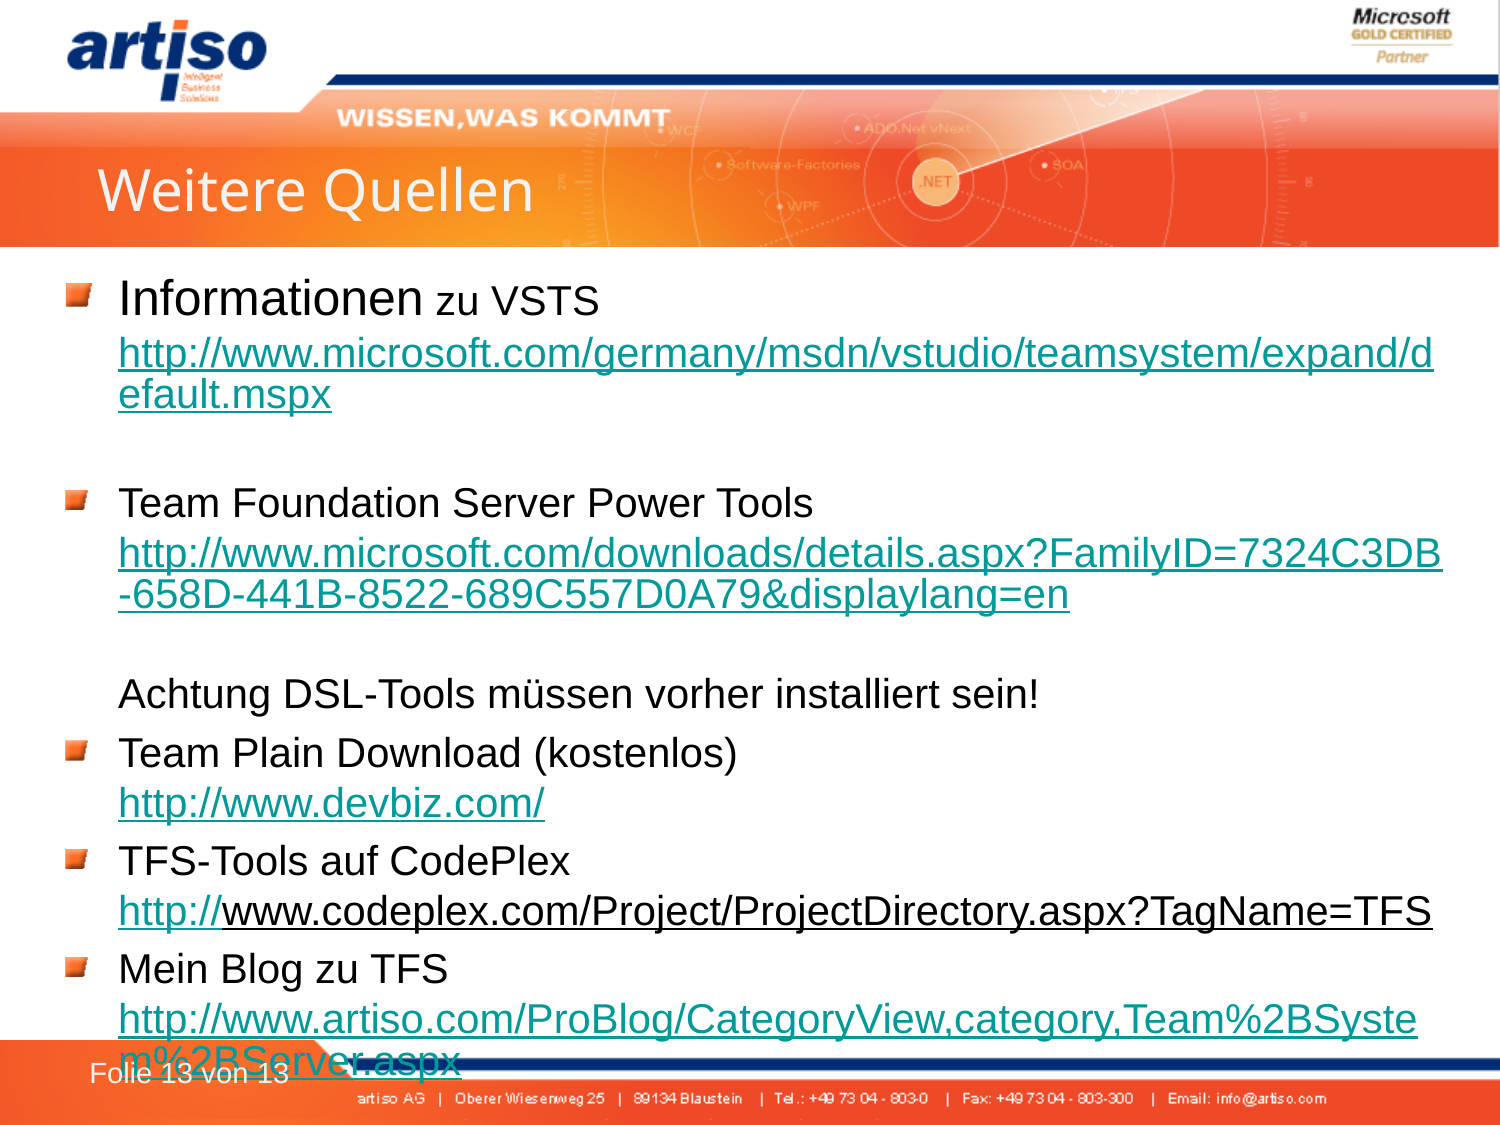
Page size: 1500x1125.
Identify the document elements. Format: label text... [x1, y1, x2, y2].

list Informationen zu VSTS http://www.microsoft.com/germany/msdn/vstudio/teamsystem/expand/default.mspx Team Foundation Server Power Tools http://www.microsoft.com/downloads/details.aspx?FamilyID=7324C3DB-658D-441B-8522-689C557D0A79&displaylang=en Achtung DSL-Tools müssen vorher installiert sein! Team Plain Download (kostenlos) http://www.devbiz.com/ TFS-Tools auf CodePlex http://www.codeplex.com/Project/ProjectDirectory.aspx?TagName=TFS Mein Blog zu TFS http://www.artiso.com/ProBlog/CategoryView,category,Team%2BSystem%2BServer.aspx [46, 257, 1466, 1032]
picture [0, 1040, 1500, 1125]
title Weitere Quellen [81, 152, 1441, 224]
picture [61, 277, 97, 313]
picture [61, 485, 92, 515]
picture [61, 735, 92, 766]
picture [61, 844, 92, 874]
picture [0, 0, 1500, 247]
slide_number Folie 13 von 13 [13, 1046, 305, 1125]
picture [61, 952, 92, 982]
